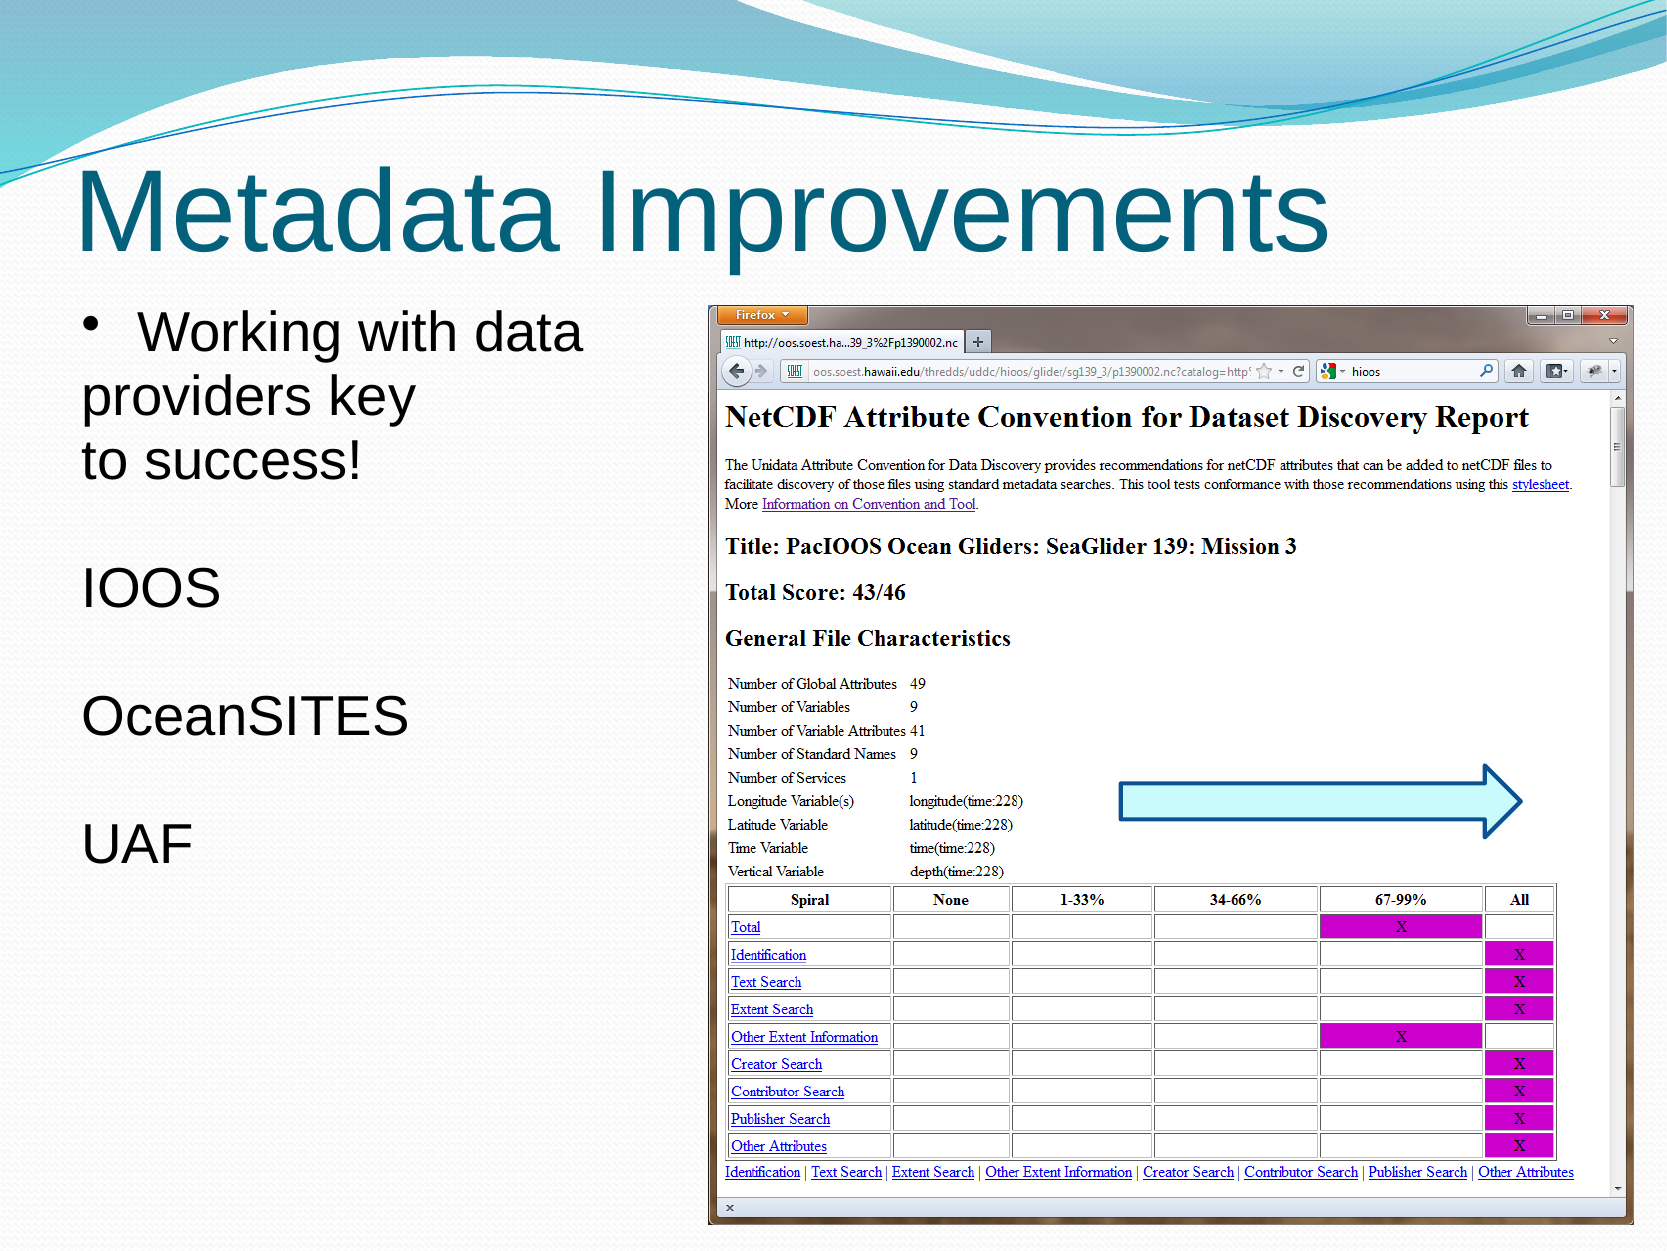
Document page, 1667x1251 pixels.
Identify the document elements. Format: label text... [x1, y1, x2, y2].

text_box Working with data providers key to success! IOOS OceanSITES UAF [62, 300, 1667, 877]
picture [708, 305, 1634, 1226]
text_box Metadata Improvements [73, 77, 1593, 278]
